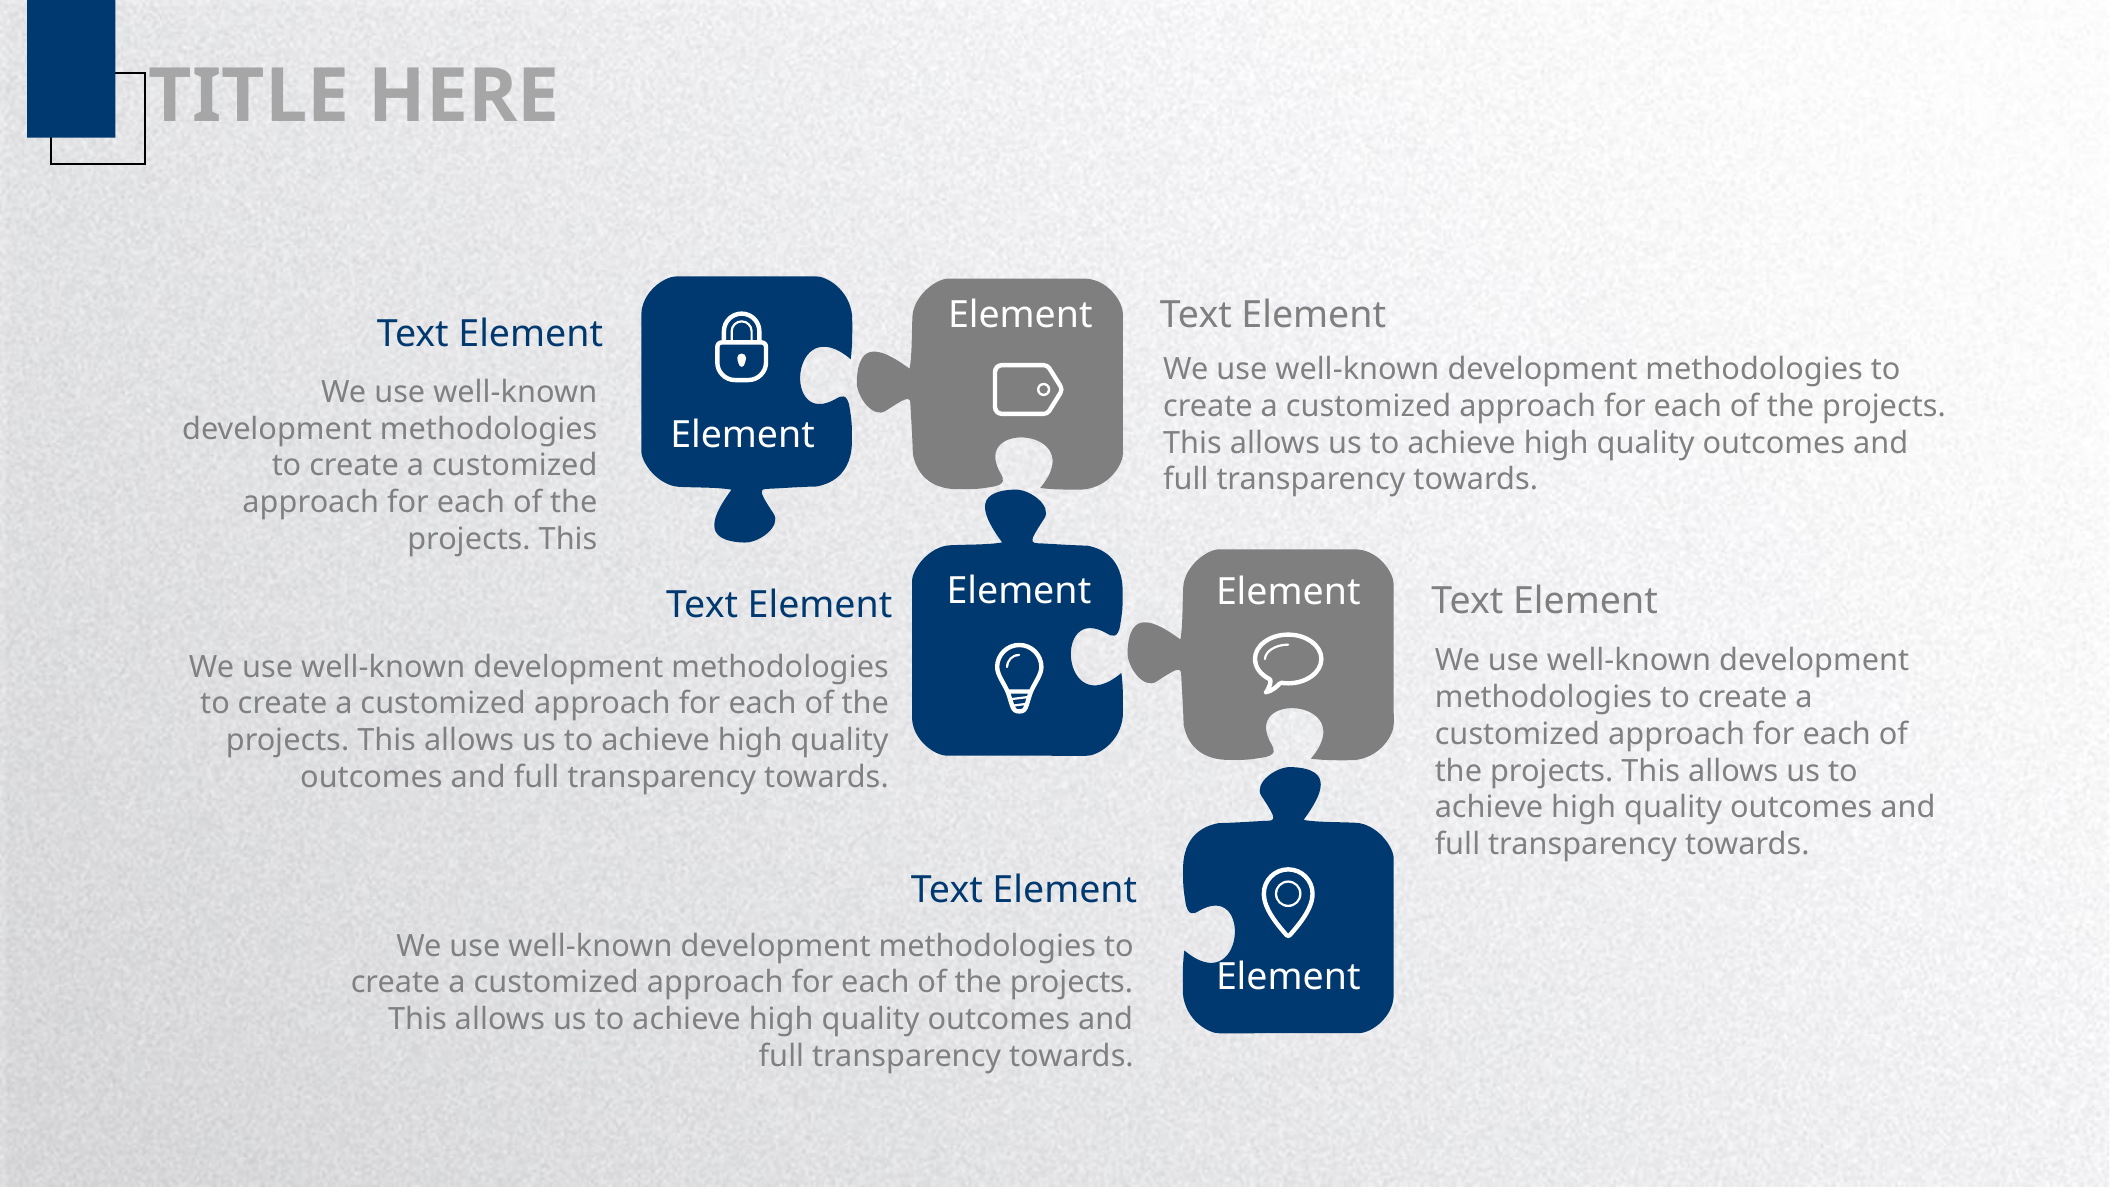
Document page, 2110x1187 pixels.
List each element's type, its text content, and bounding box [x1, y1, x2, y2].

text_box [1127, 549, 1394, 761]
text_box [1182, 766, 1394, 1034]
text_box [171, 572, 904, 804]
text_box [912, 489, 1124, 756]
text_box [326, 857, 1149, 1083]
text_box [1419, 568, 1965, 872]
text_box [26, 0, 116, 139]
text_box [150, 301, 615, 529]
picture [0, 0, 2110, 1187]
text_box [1148, 282, 1970, 506]
text_box TITLE HERE [149, 46, 561, 137]
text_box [856, 278, 1123, 490]
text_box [641, 276, 853, 543]
text_box [50, 72, 146, 165]
